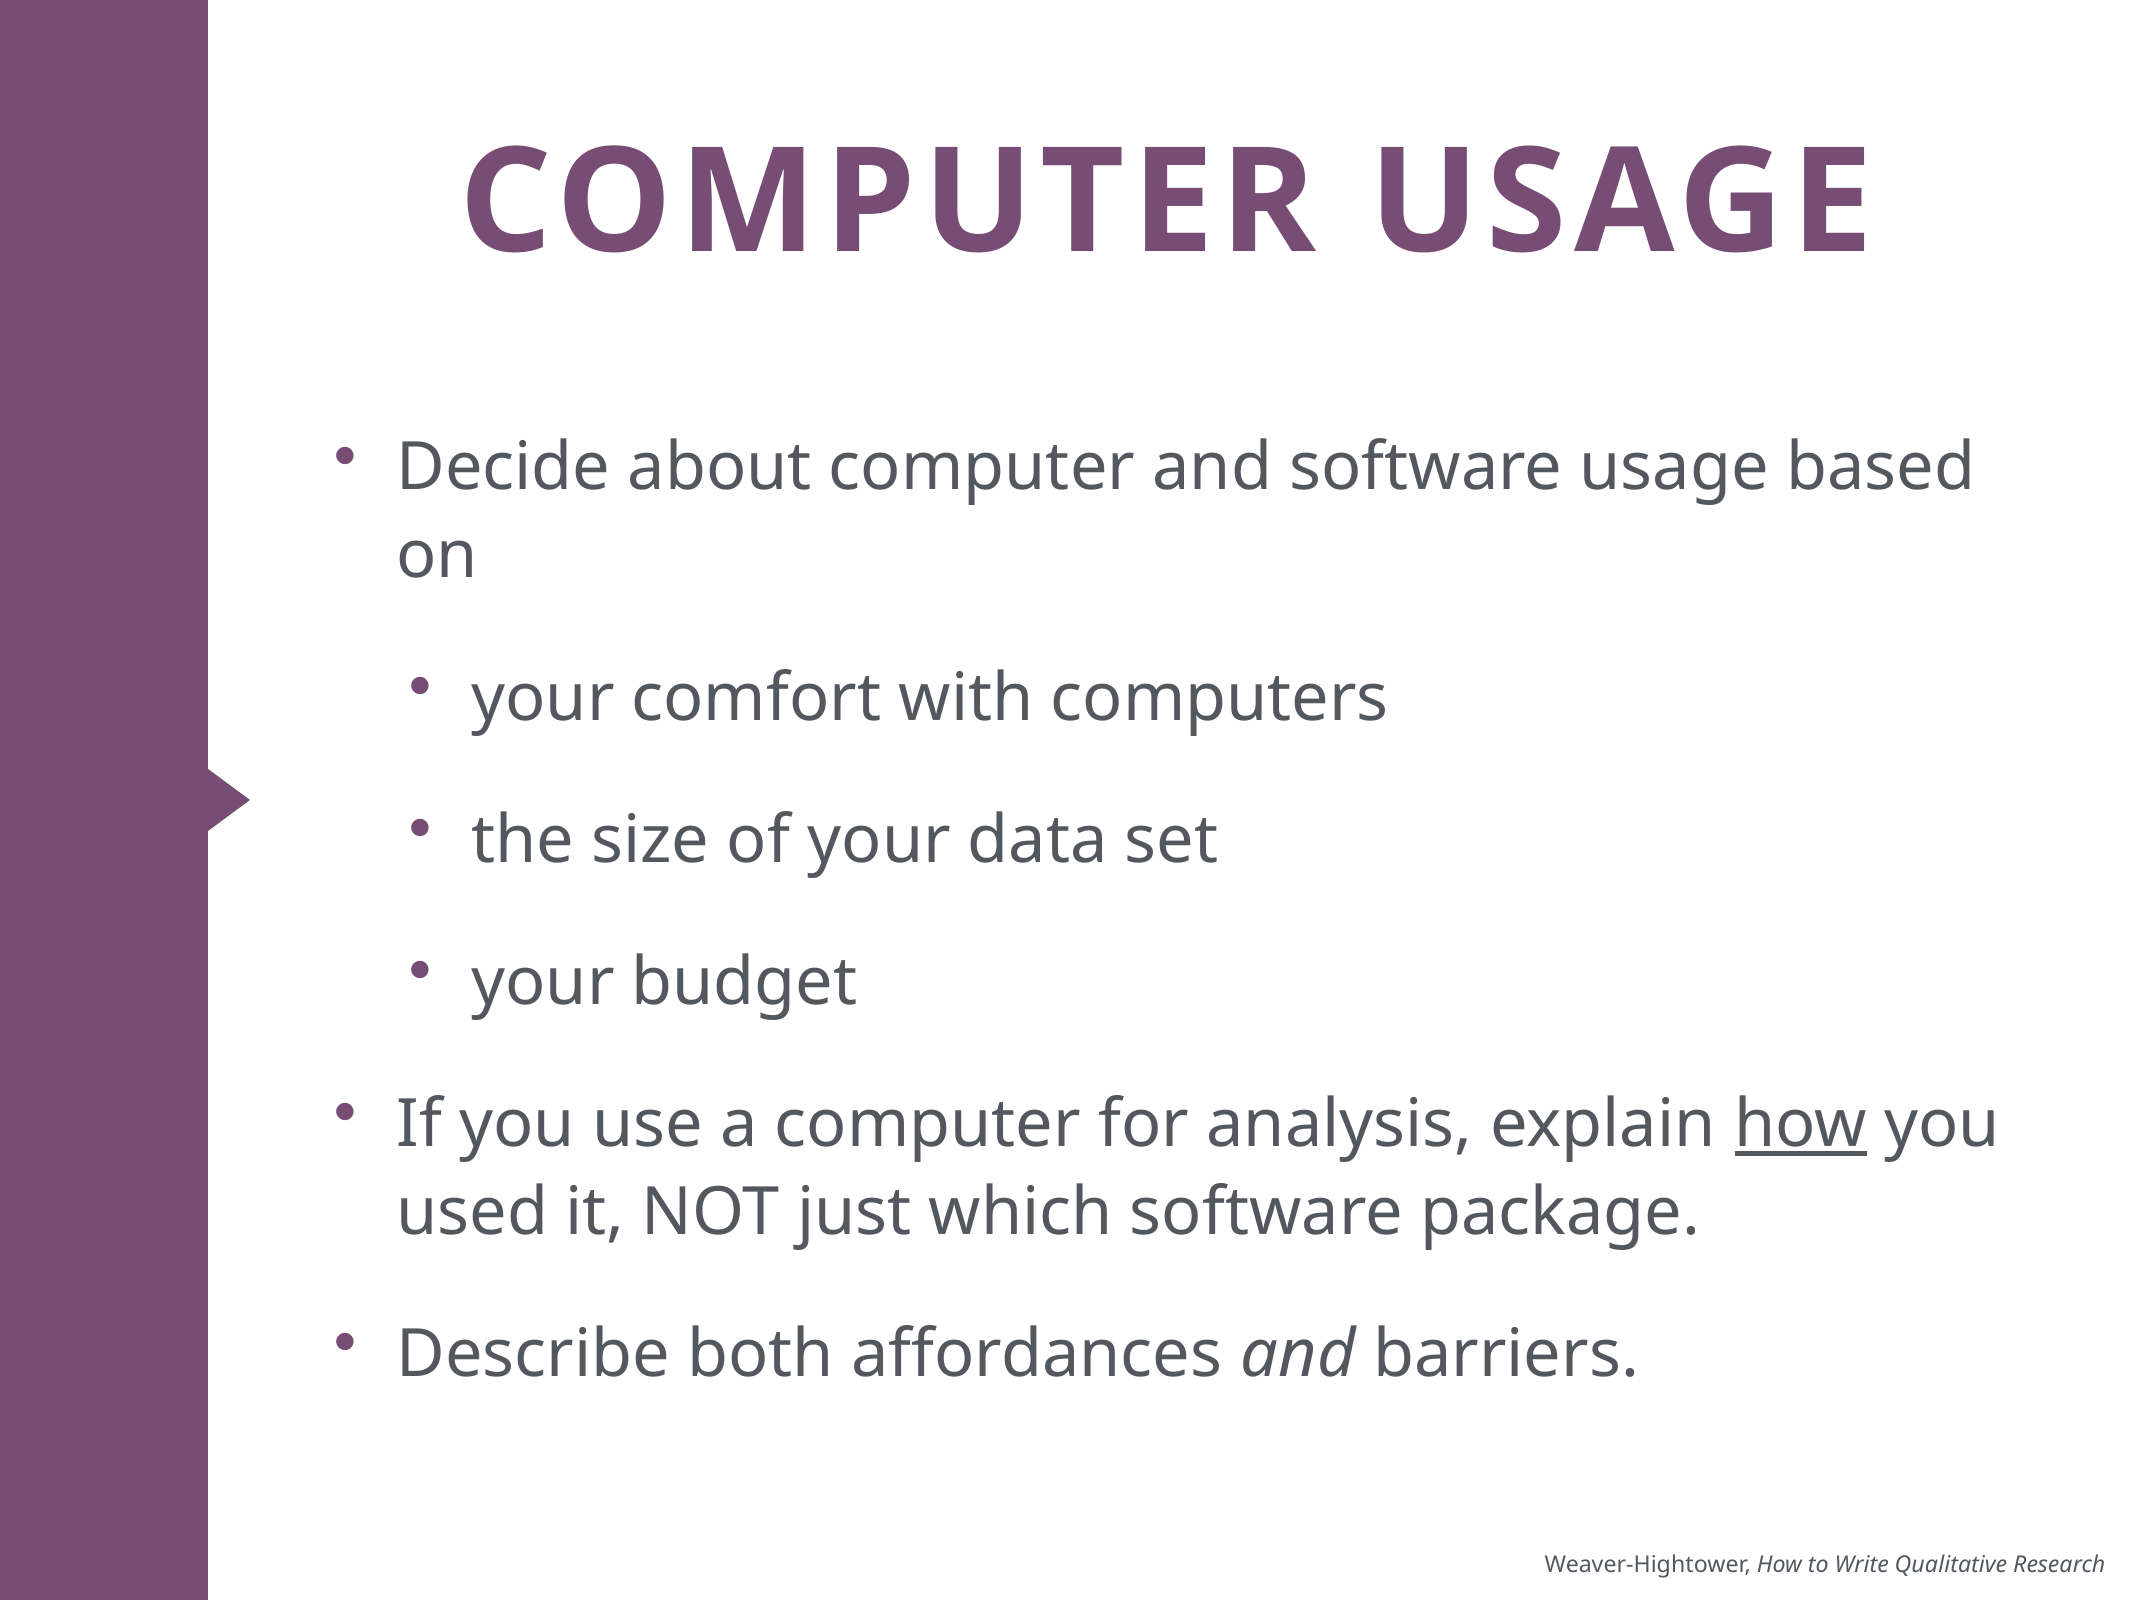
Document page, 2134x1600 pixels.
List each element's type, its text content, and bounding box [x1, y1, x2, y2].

list Decide about computer and software usage based on your comfort with computers the size of your data set your budget If you use a computer for analysis, explain how you used it, NOT just which software package. Describe both affordances and barriers. [333, 414, 2002, 1509]
title computer usage [333, 41, 2002, 378]
